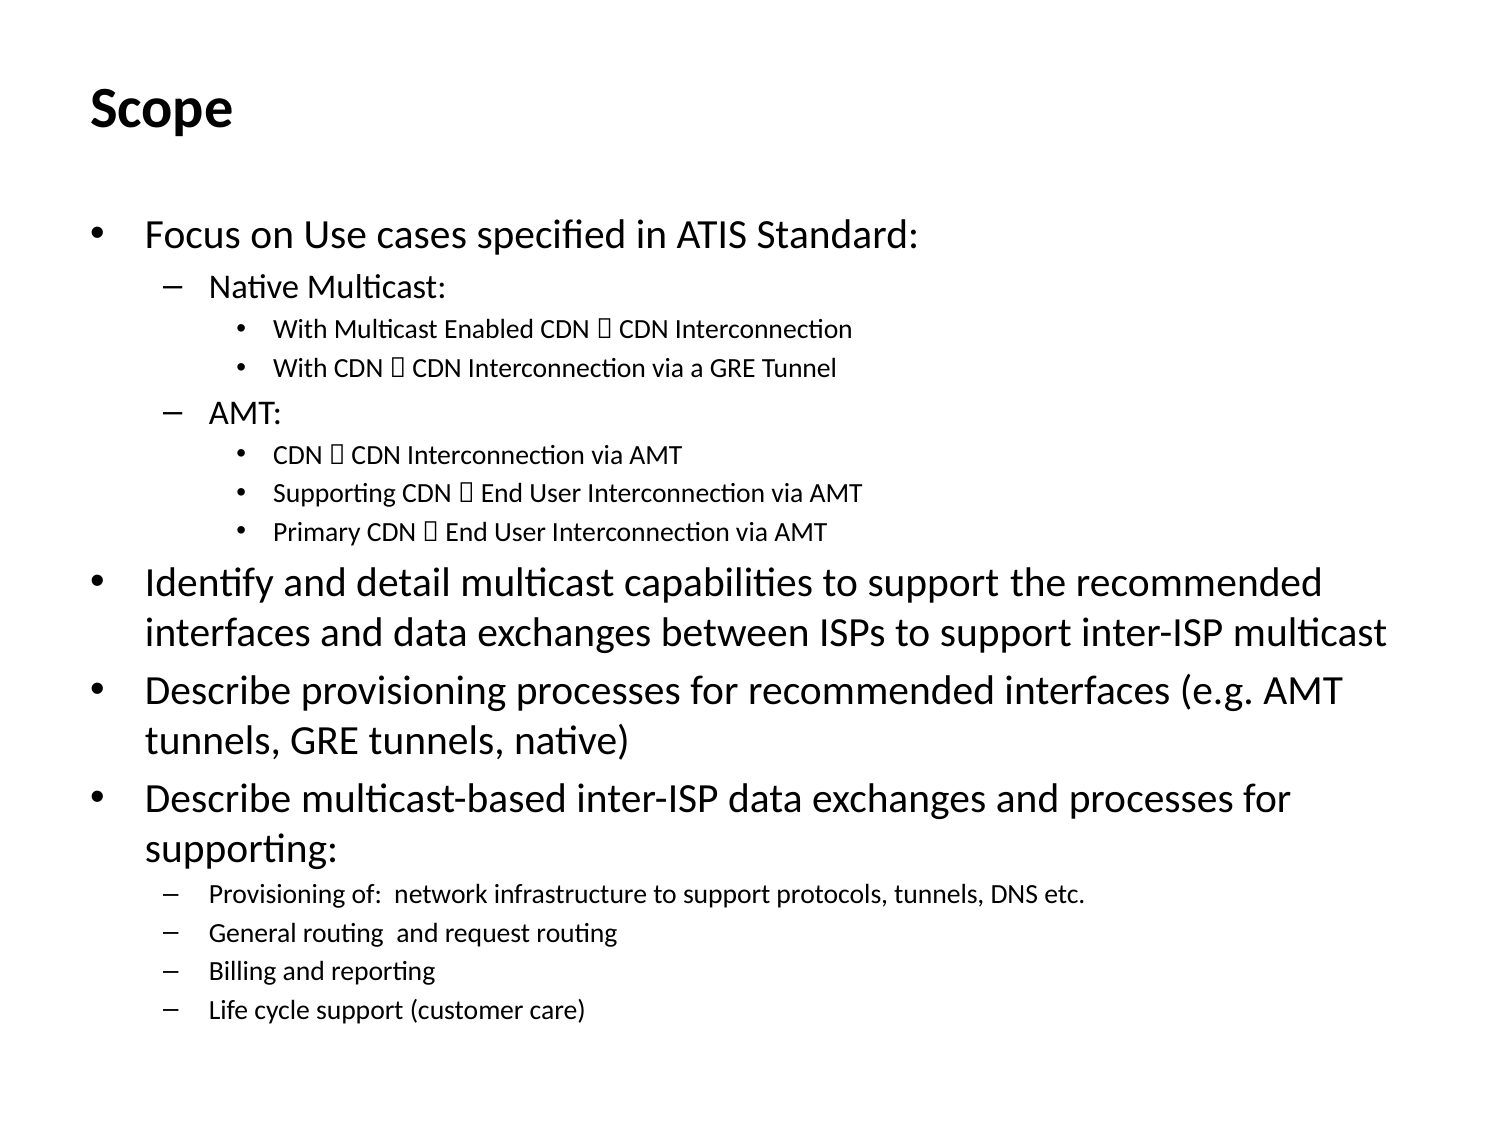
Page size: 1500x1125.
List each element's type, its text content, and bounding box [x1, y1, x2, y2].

title Scope [75, 45, 1425, 163]
list Focus on Use cases specified in ATIS Standard: Native Multicast: With Multicast Enabled CDN  CDN Interconnection With CDN  CDN Interconnection via a GRE Tunnel AMT: CDN  CDN Interconnection via AMT Supporting CDN  End User Interconnection via AMT Primary CDN  End User Interconnection via AMT Identify and detail multicast capabilities to support the recommended interfaces and data exchanges between ISPs to support inter-ISP multicast Describe provisioning processes for recommended interfaces (e.g. AMT tunnels, GRE tunnels, native) Describe multicast-based inter-ISP data exchanges and processes for supporting: Provisioning of: network infrastructure to support protocols, tunnels, DNS etc. General routing and request routing Billing and reporting Life cycle support (customer care) [75, 200, 1425, 1038]
